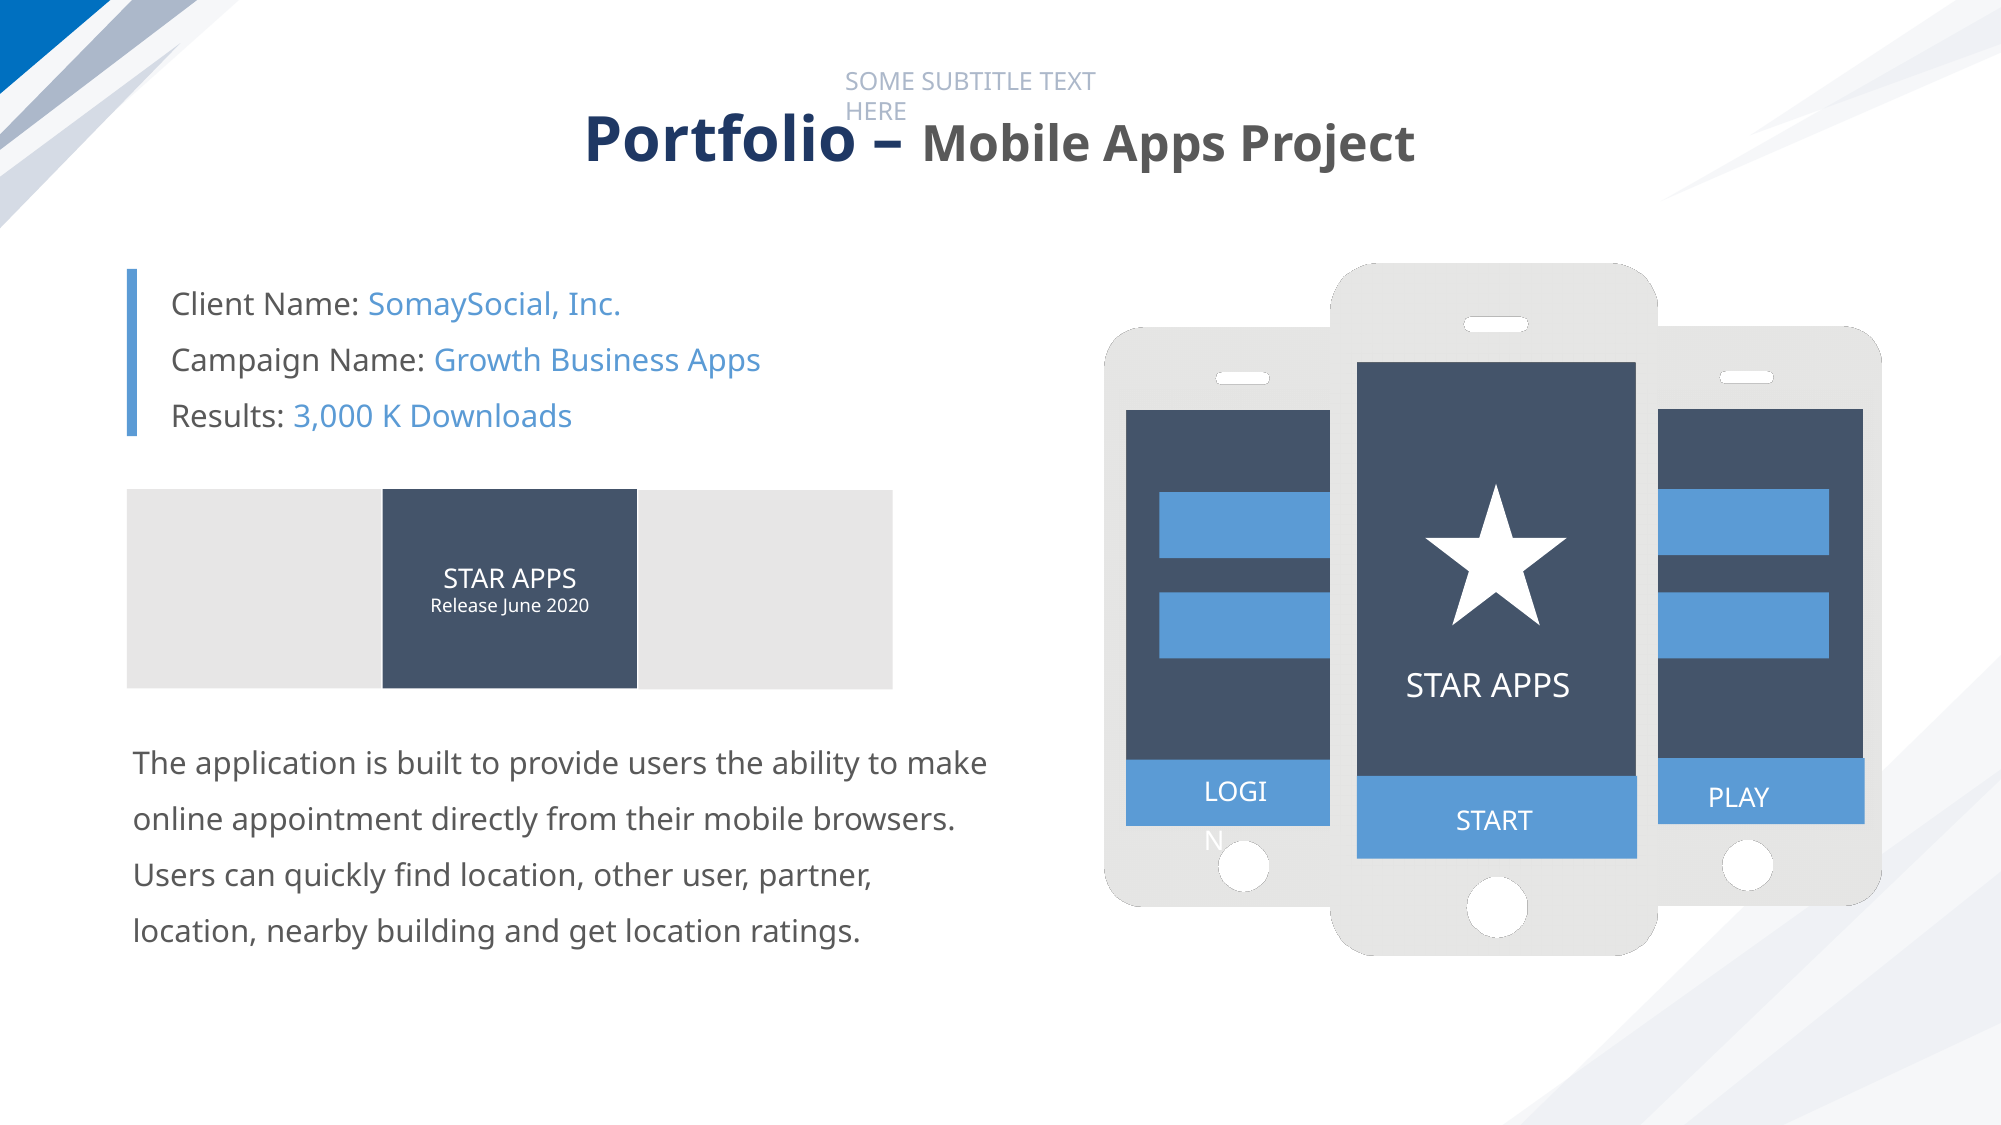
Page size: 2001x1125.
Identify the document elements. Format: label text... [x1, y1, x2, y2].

text_box Client Name: SomaySocial, Inc. Campaign Name: Growth Business Apps Results: 3,000 K Downloads [150, 255, 1057, 446]
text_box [1104, 327, 1325, 908]
text_box STAR APPS Release June 2020 [382, 489, 637, 689]
title Portfolio – Mobile Apps Project [137, 73, 1863, 210]
text_box [638, 490, 893, 690]
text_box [1663, 325, 1883, 906]
text_box [126, 489, 382, 689]
text_box SOME SUBTITLE TEXT HERE [830, 57, 1170, 104]
text_box [126, 268, 137, 437]
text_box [1330, 262, 1659, 956]
text_box The application is built to provide users the ability to make online appointment directly from their mobile browsers. Users can quickly find location, other user, partner, location, nearby building and get location ratings. [112, 714, 1027, 962]
